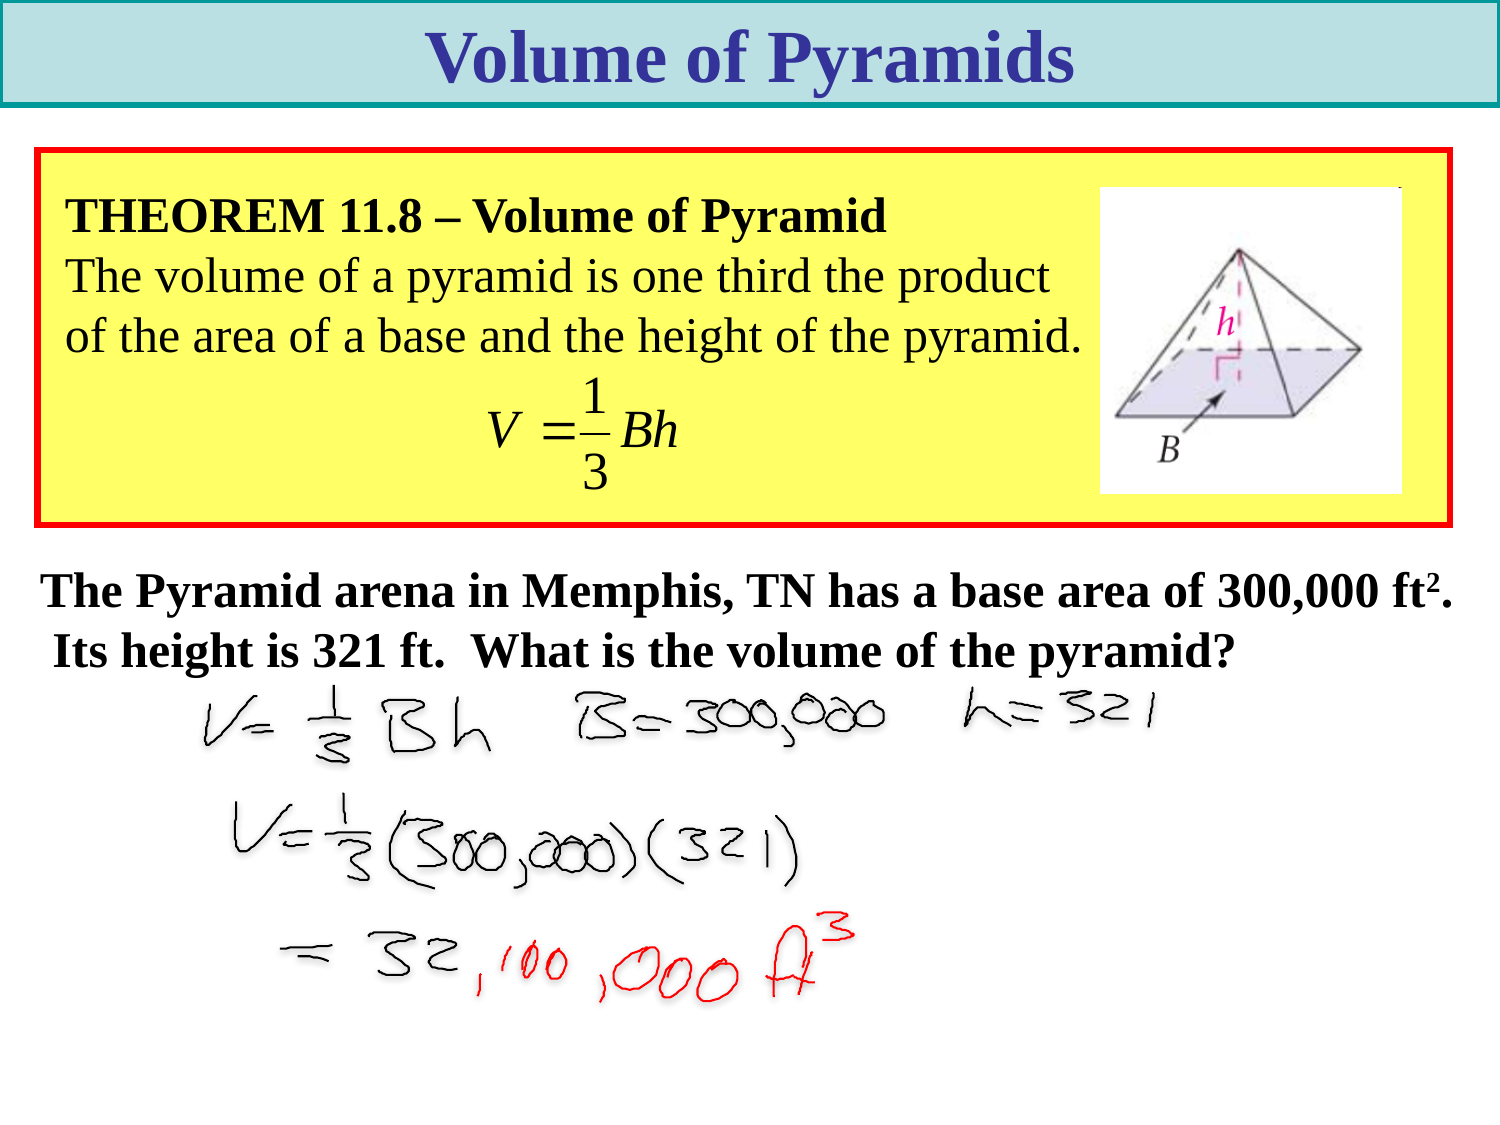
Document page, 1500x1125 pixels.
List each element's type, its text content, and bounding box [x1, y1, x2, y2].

text_box [772, 924, 809, 973]
text_box [331, 684, 338, 714]
text_box [796, 989, 803, 995]
text_box [764, 973, 794, 982]
text_box [608, 821, 637, 880]
picture [1099, 187, 1402, 494]
text_box [1058, 689, 1096, 725]
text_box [481, 362, 688, 502]
text_box The Pyramid arena in Memphis, TN has a base area of 300,000 ft2. Its height is 321 ft. What is the volume of the pyramid? [24, 549, 1475, 685]
text_box [774, 814, 799, 888]
text_box [366, 930, 418, 977]
text_box [1007, 700, 1044, 711]
text_box [307, 715, 352, 722]
text_box [297, 954, 330, 964]
text_box [387, 809, 436, 891]
text_box [771, 988, 782, 999]
text_box [1146, 690, 1156, 728]
text_box [240, 722, 270, 732]
text_box [281, 839, 310, 849]
text_box [780, 724, 796, 749]
text_box [719, 826, 745, 859]
text_box [451, 829, 478, 872]
text_box [474, 831, 508, 872]
text_box [341, 791, 349, 825]
text_box [336, 837, 373, 883]
text_box [452, 695, 492, 752]
text_box [582, 832, 614, 874]
text_box [684, 699, 718, 735]
text_box [323, 830, 372, 837]
text_box [279, 942, 333, 951]
text_box [520, 939, 540, 980]
text_box [1099, 692, 1130, 721]
text_box [37, 149, 1450, 525]
text_box [695, 956, 740, 1004]
text_box [527, 830, 560, 870]
text_box [851, 699, 886, 729]
text_box [646, 817, 685, 886]
text_box [544, 946, 569, 981]
text_box [202, 694, 258, 748]
text_box [551, 834, 585, 875]
text_box [426, 936, 459, 973]
text_box [598, 973, 608, 1004]
text_box THEOREM 11.8 – Volume of Pyramid The volume of a pyramid is one third the product of the area of a base and the height of the pyramid. [49, 174, 1113, 370]
text_box [1010, 714, 1039, 724]
text_box [790, 691, 827, 726]
text_box [401, 816, 448, 869]
text_box Volume of Pyramids [0, 0, 1500, 105]
text_box [764, 830, 770, 868]
text_box [715, 697, 747, 729]
text_box [574, 690, 628, 741]
text_box [314, 731, 352, 765]
text_box [631, 714, 672, 725]
text_box [635, 725, 660, 732]
text_box [962, 685, 1011, 729]
text_box [251, 729, 274, 735]
text_box [815, 910, 856, 943]
text_box [380, 697, 438, 754]
text_box [677, 826, 710, 863]
text_box [792, 974, 815, 985]
text_box [611, 945, 661, 992]
text_box [500, 944, 513, 972]
text_box [824, 695, 853, 734]
text_box [801, 950, 815, 977]
text_box [232, 801, 293, 854]
text_box [475, 972, 483, 998]
text_box [749, 697, 779, 730]
text_box [657, 956, 694, 1000]
text_box [277, 829, 313, 838]
text_box [513, 858, 529, 890]
